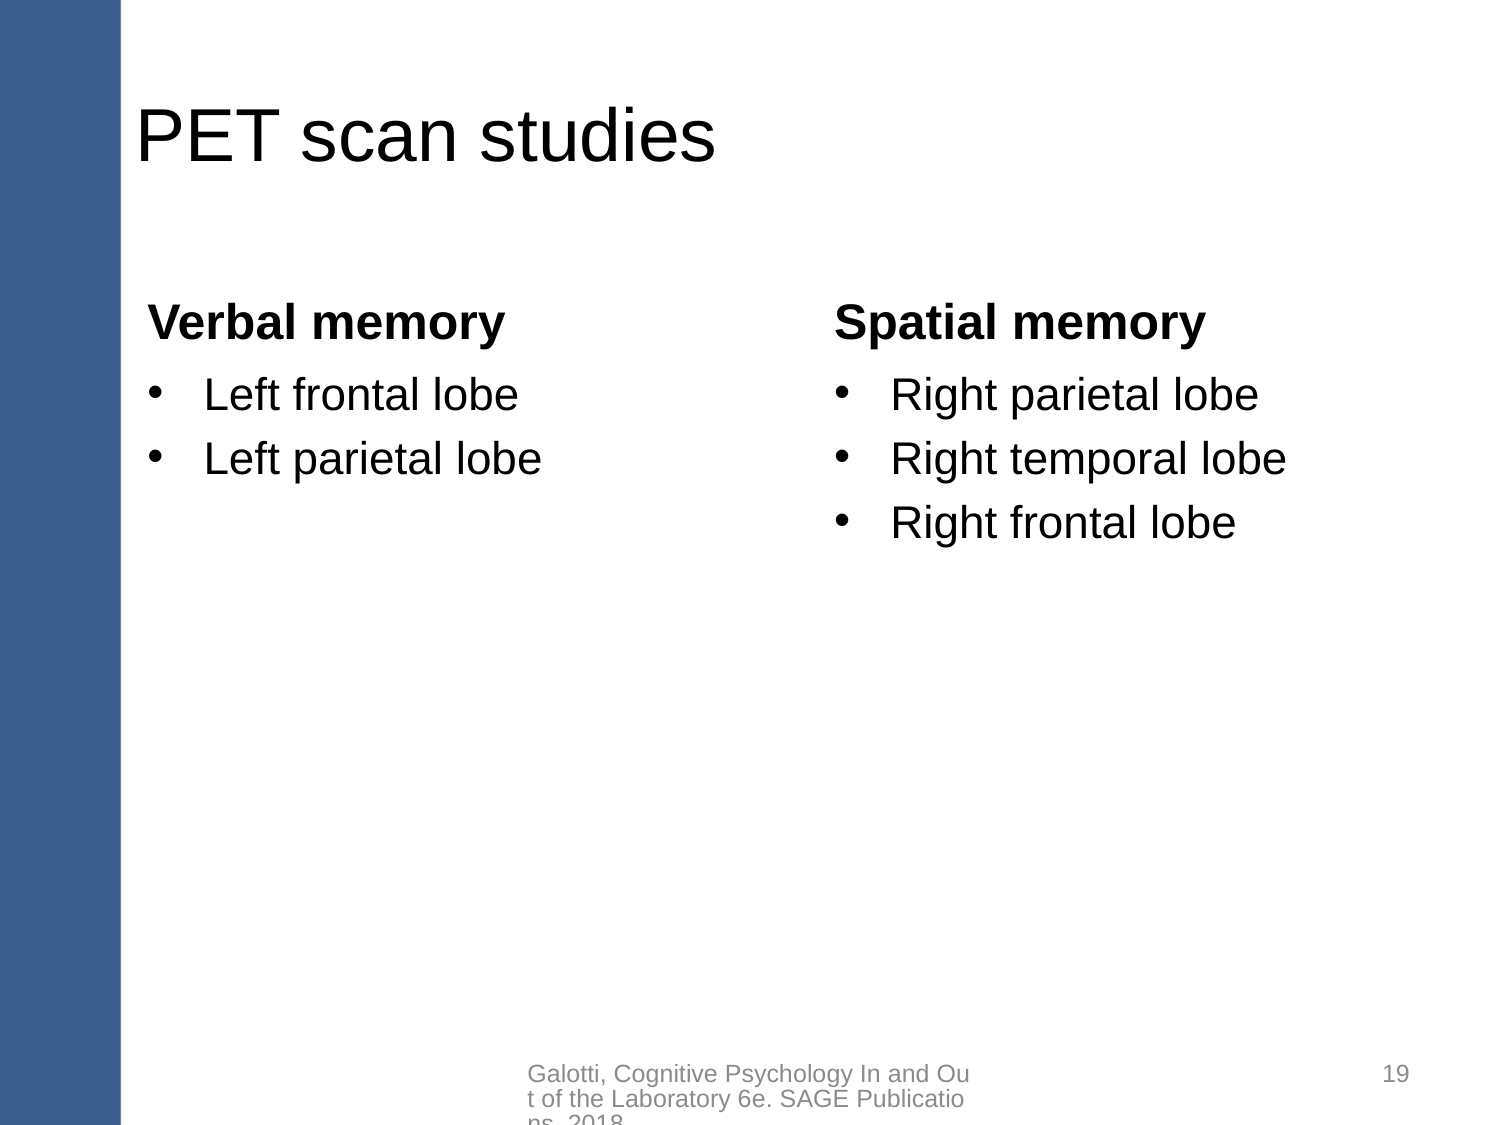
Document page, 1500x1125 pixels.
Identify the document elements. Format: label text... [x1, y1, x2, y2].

title PET scan studies [120, 37, 1471, 225]
list Verbal memory [132, 251, 795, 356]
list Spatial memory [819, 251, 1483, 356]
list Left frontal lobe Left parietal lobe [132, 356, 795, 1005]
picture [0, 0, 1500, 1125]
footer Galotti, Cognitive Psychology In and Out of the Laboratory 6e. SAGE Publications, 2018. [512, 1042, 988, 1103]
slide_number 19 [1074, 1042, 1425, 1103]
list Right parietal lobe Right temporal lobe Right frontal lobe [819, 356, 1483, 1005]
